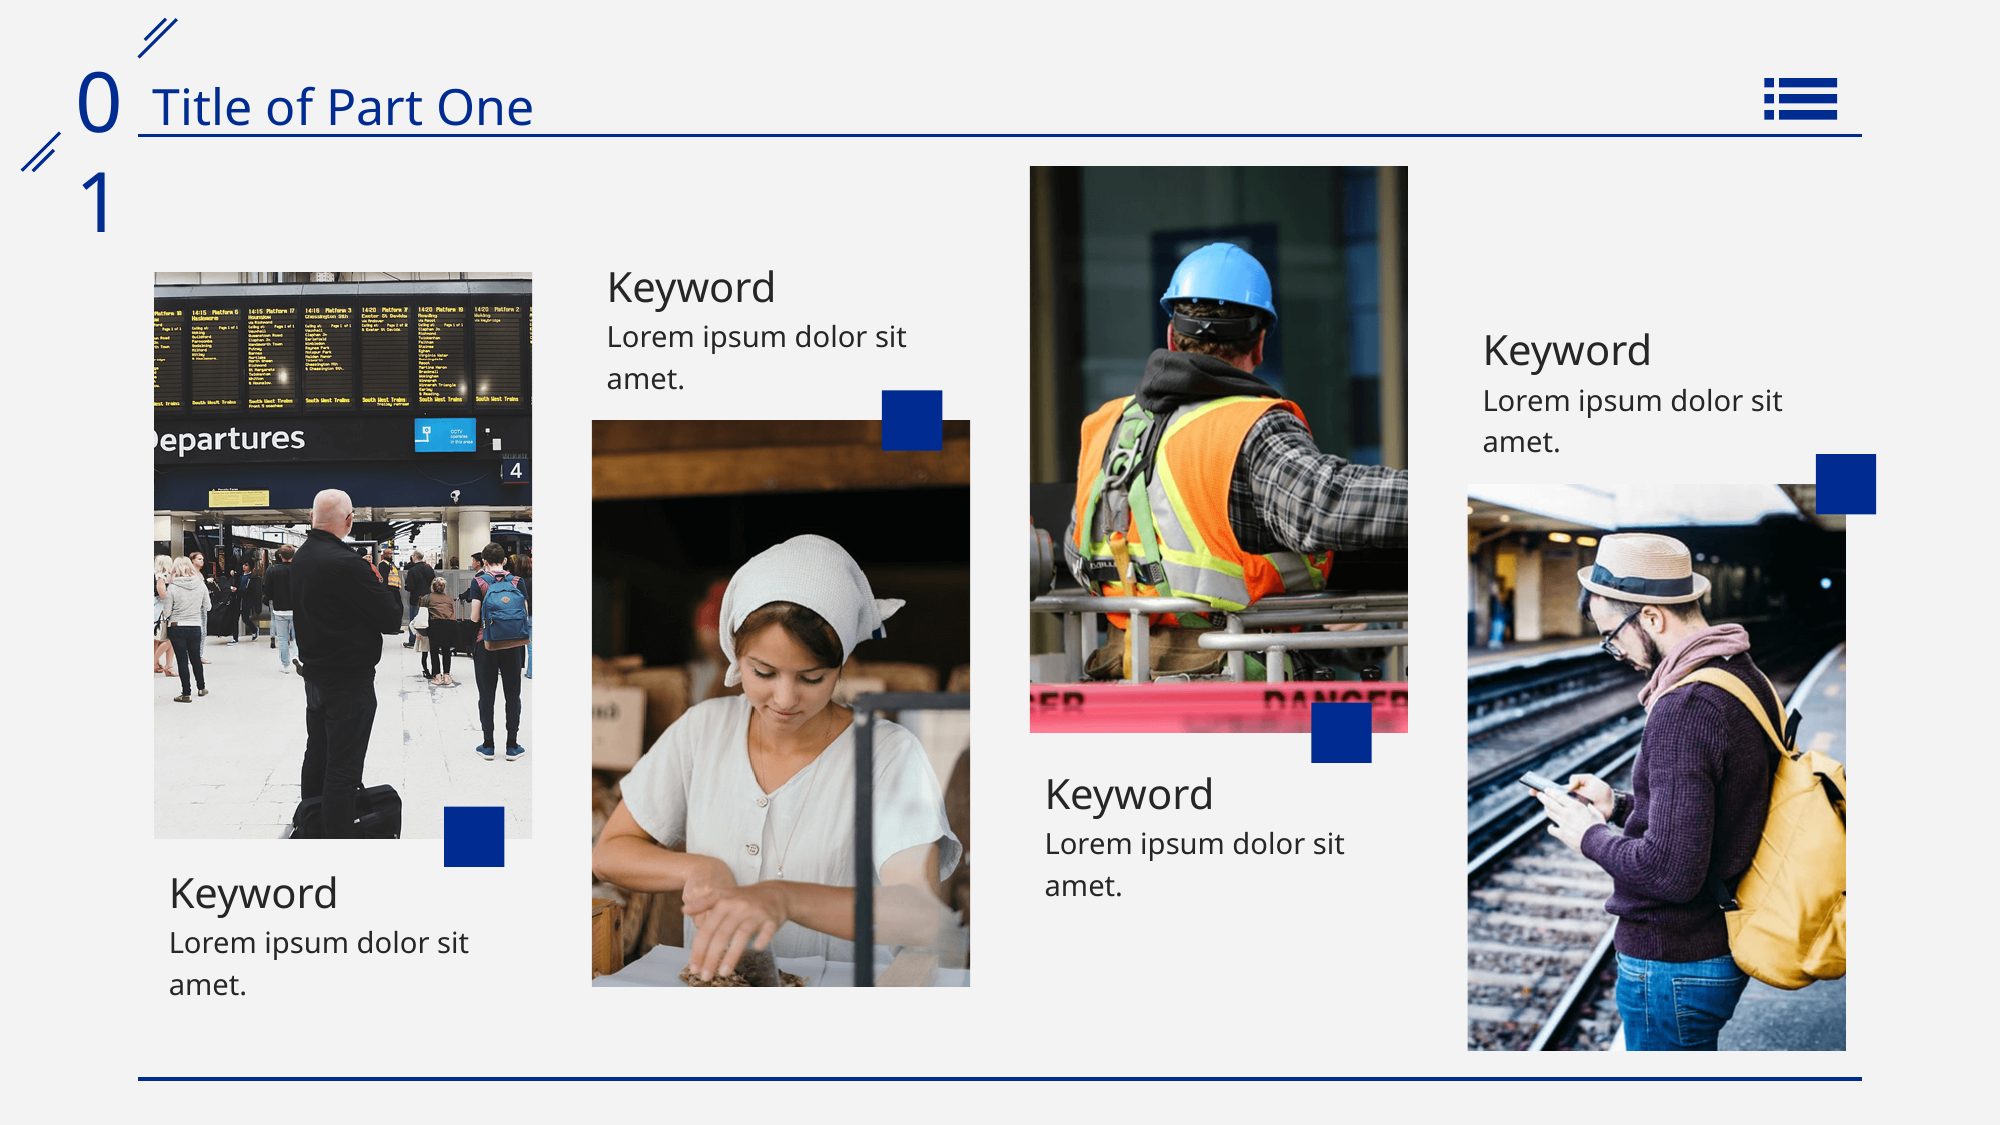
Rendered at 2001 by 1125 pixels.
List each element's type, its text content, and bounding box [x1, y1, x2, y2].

text_box Keyword [1029, 750, 1373, 826]
text_box [1310, 702, 1373, 764]
text_box Keyword [1467, 306, 1810, 382]
text_box [153, 271, 533, 840]
text_box Lorem ipsum dolor sit amet. [591, 304, 930, 403]
text_box [881, 389, 943, 452]
text_box Lorem ipsum dolor sit amet. [153, 909, 492, 1009]
text_box [1815, 453, 1877, 515]
text_box Keyword [591, 243, 935, 319]
text_box [1029, 165, 1409, 734]
text_box Keyword [154, 849, 497, 924]
text_box Lorem ipsum dolor sit amet. [1029, 811, 1368, 910]
text_box [591, 419, 971, 988]
text_box [443, 806, 505, 868]
text_box Lorem ipsum dolor sit amet. [1467, 367, 1806, 467]
text_box [1467, 483, 1847, 1051]
